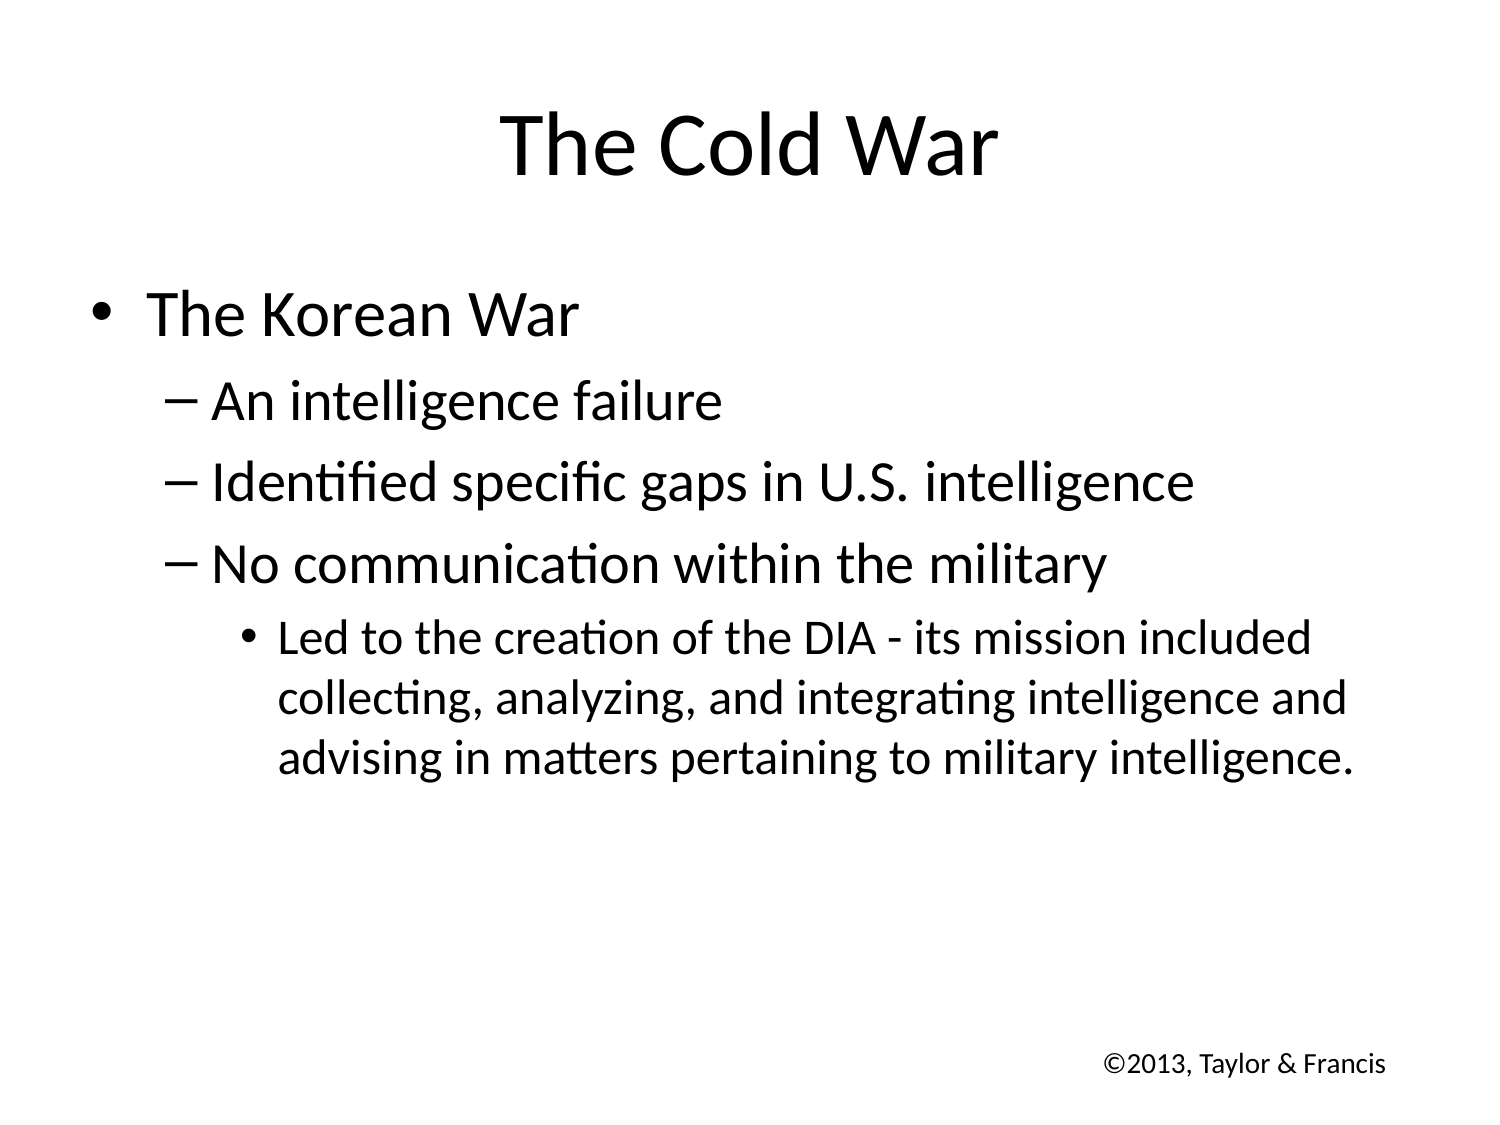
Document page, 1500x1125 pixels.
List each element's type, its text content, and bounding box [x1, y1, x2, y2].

list The Korean War An intelligence failure Identified specific gaps in U.S. intelligence No communication within the military Led to the creation of the DIA - its mission included collecting, analyzing, and integrating intelligence and advising in matters pertaining to military intelligence. [75, 262, 1425, 1005]
text_box ©2013, Taylor & Francis [1087, 1037, 1463, 1082]
title The Cold War [75, 45, 1425, 233]
